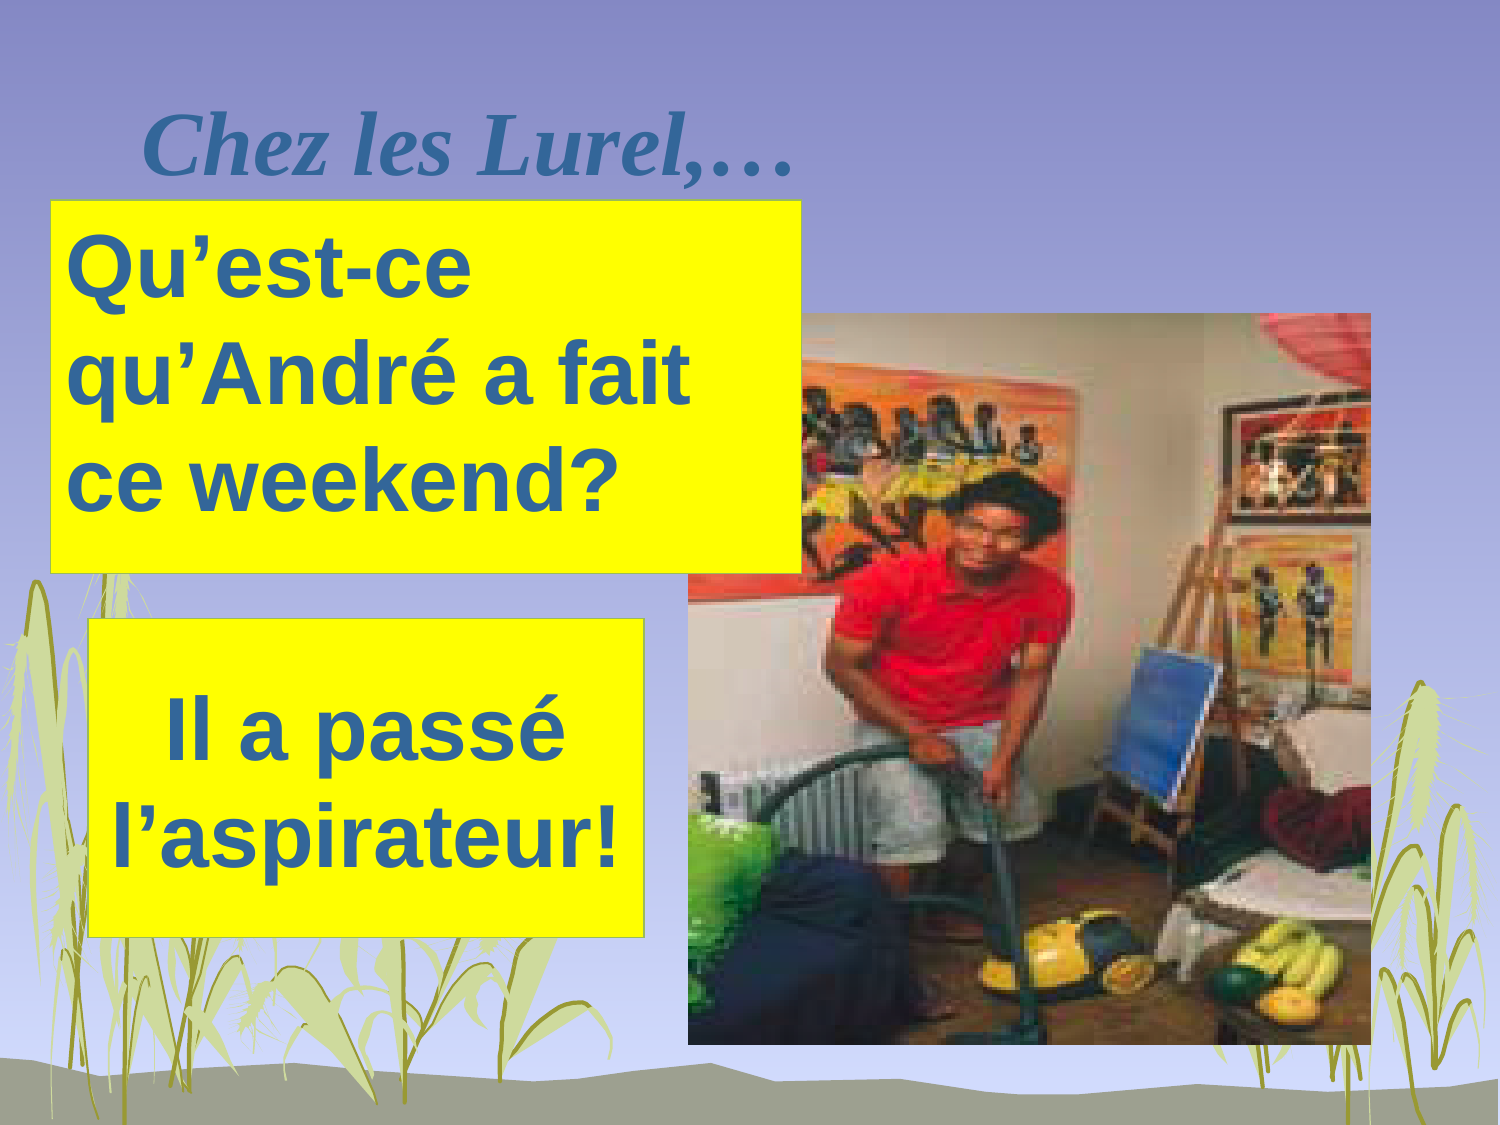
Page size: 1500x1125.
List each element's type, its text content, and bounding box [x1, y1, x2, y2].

text_box Qu’est-ce qu’André a fait ce weekend? [50, 199, 802, 574]
title Chez les Lurel,… [126, 37, 1371, 241]
text_box Il a passé l’aspirateur! [88, 618, 644, 938]
picture [687, 313, 1371, 1046]
